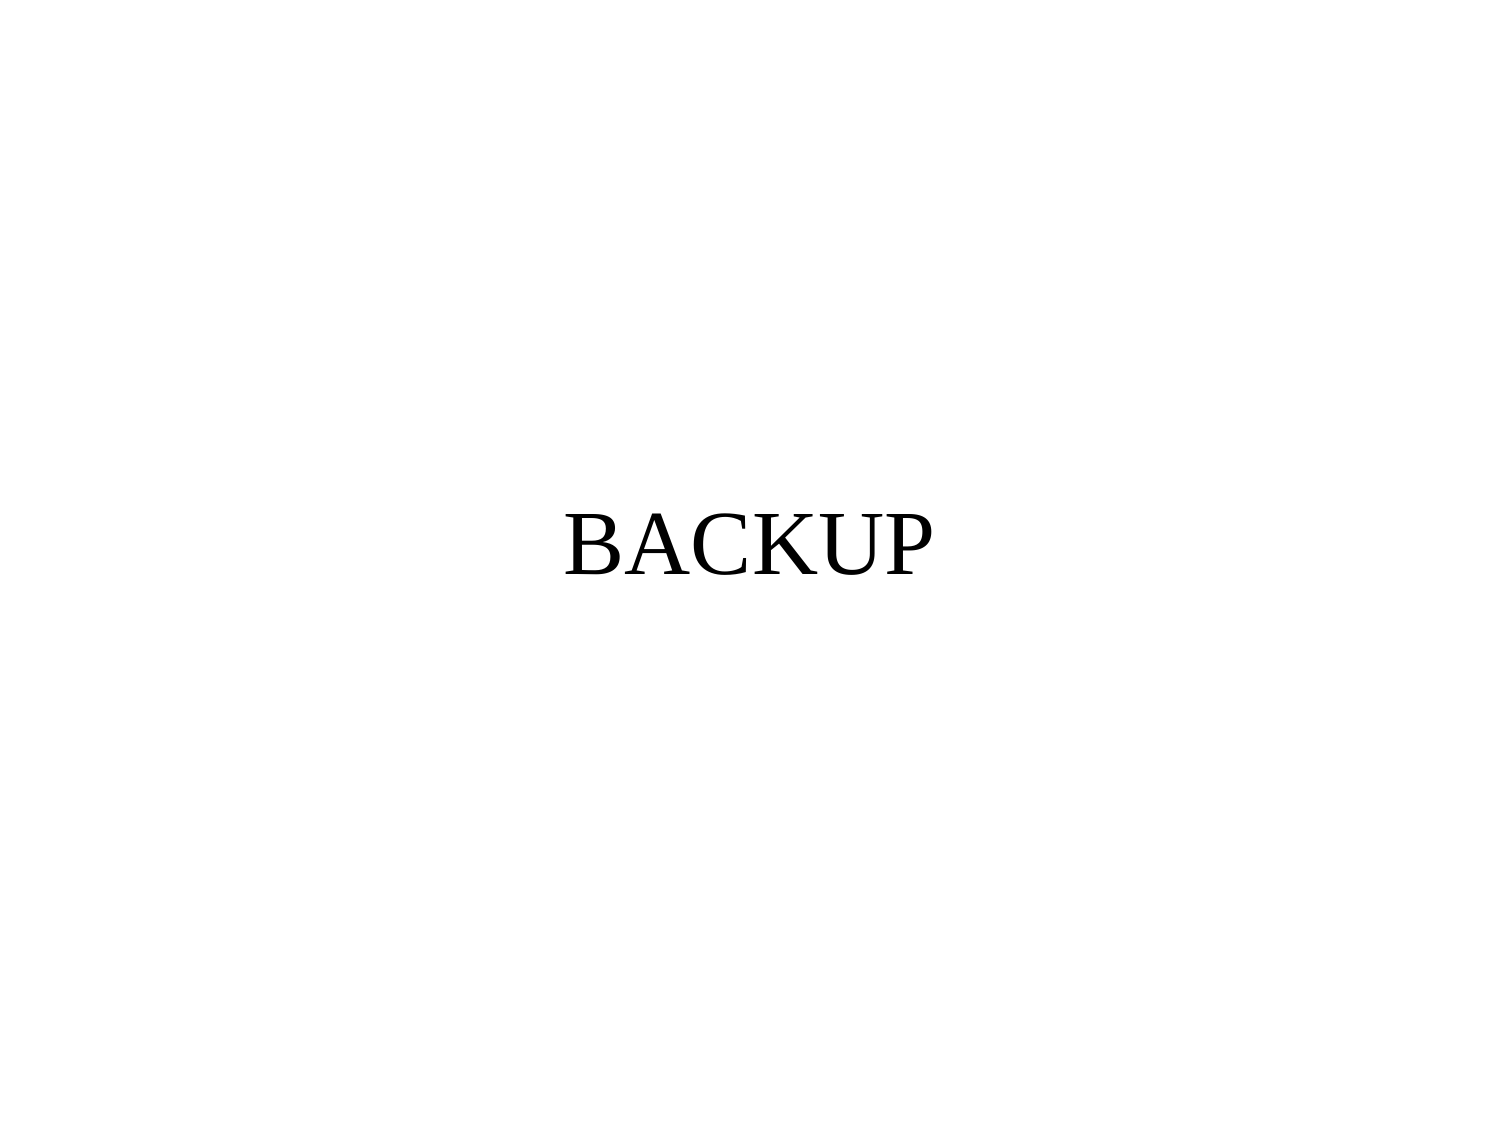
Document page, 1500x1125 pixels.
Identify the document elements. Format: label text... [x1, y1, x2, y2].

title BACKUP [112, 444, 1388, 632]
